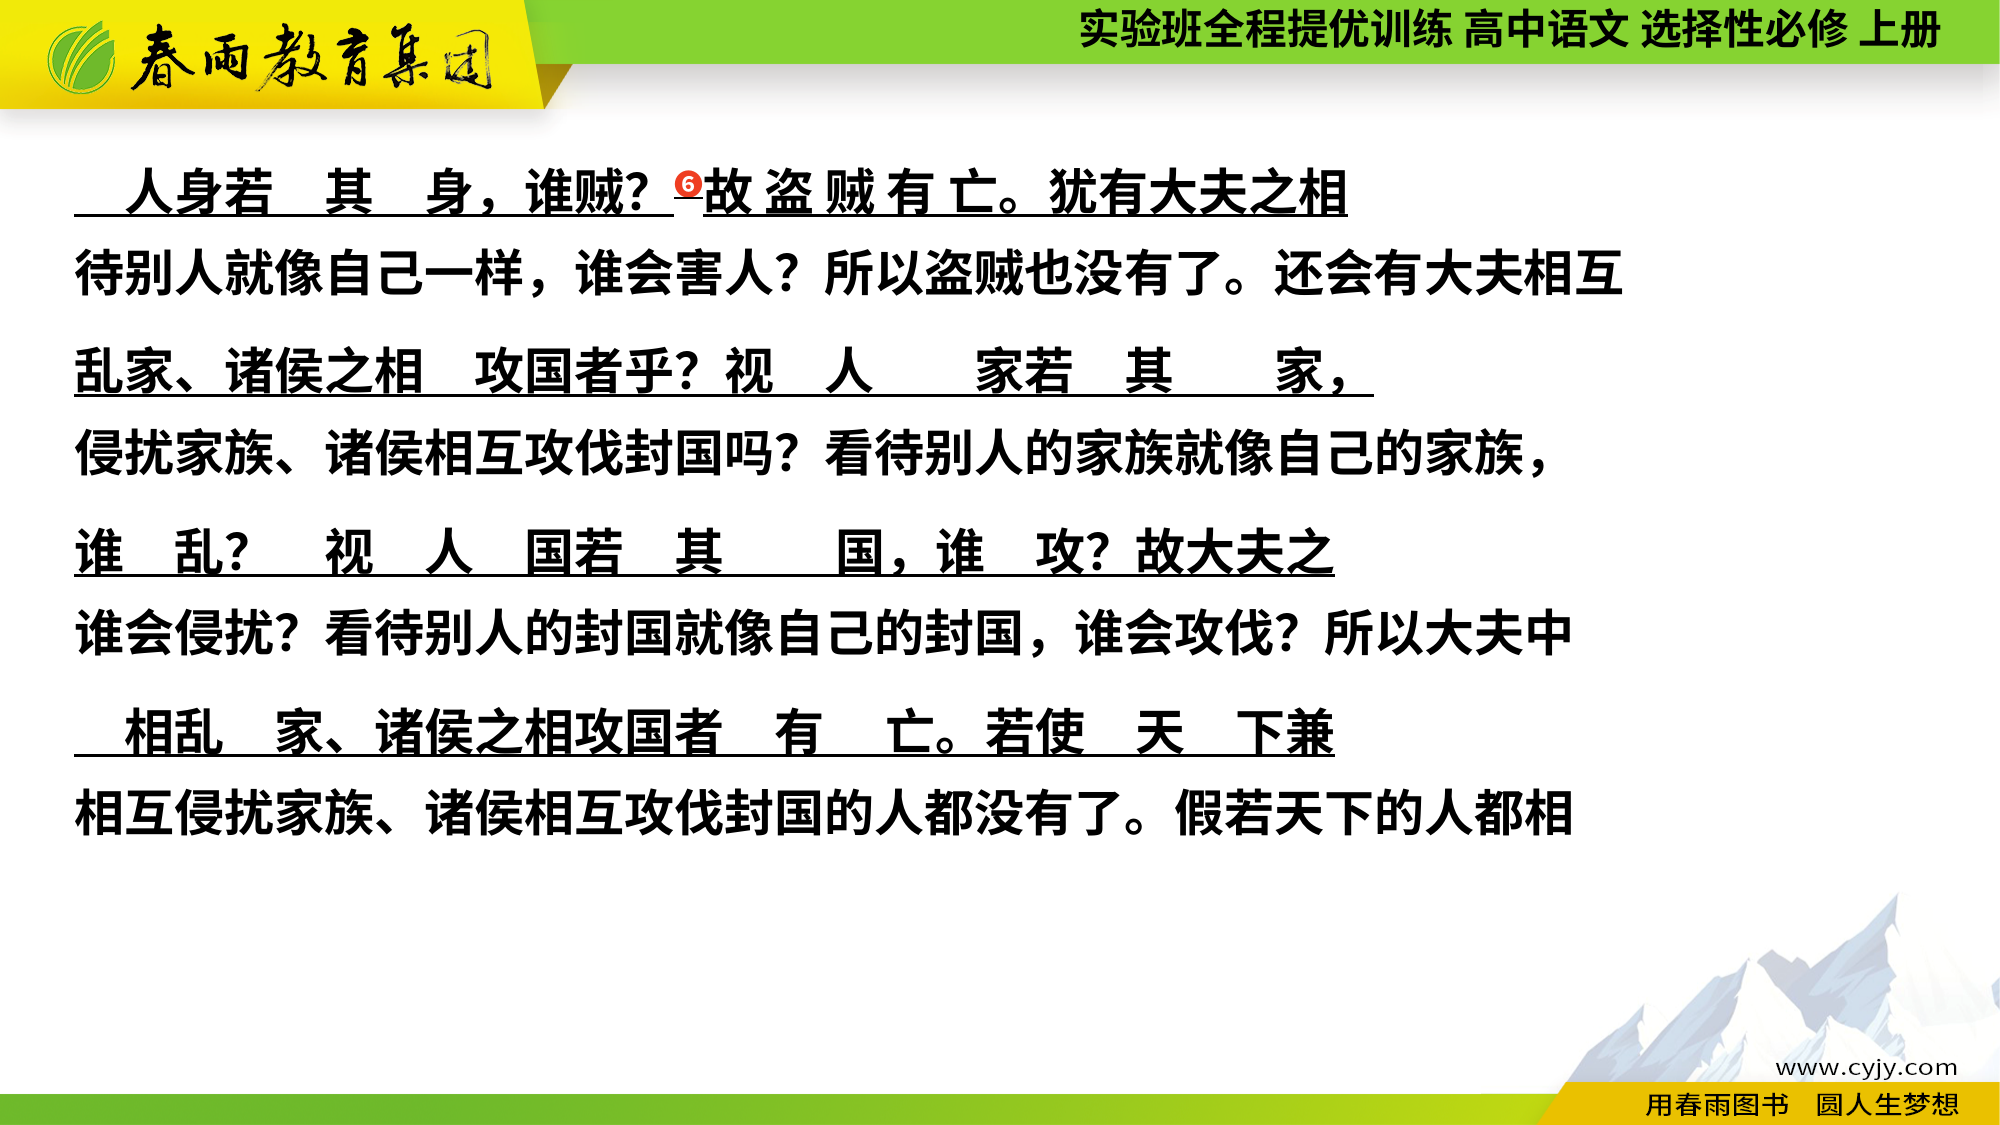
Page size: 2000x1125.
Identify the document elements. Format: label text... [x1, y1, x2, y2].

picture [0, 0, 2000, 1125]
text_box 待别人就像自己一样，谁会害人？所以盗贼也没有了。还会有大夫相互 侵扰家族、诸侯相互攻伐封国吗？看待别人的家族就像自己的家族， 谁会侵扰？看待别人的封国就像自己的封国，谁会攻伐？所以大夫中 相互侵扰家族、诸侯相互攻伐封国的人都没有了。假若天下的人都相 [59, 203, 1944, 849]
